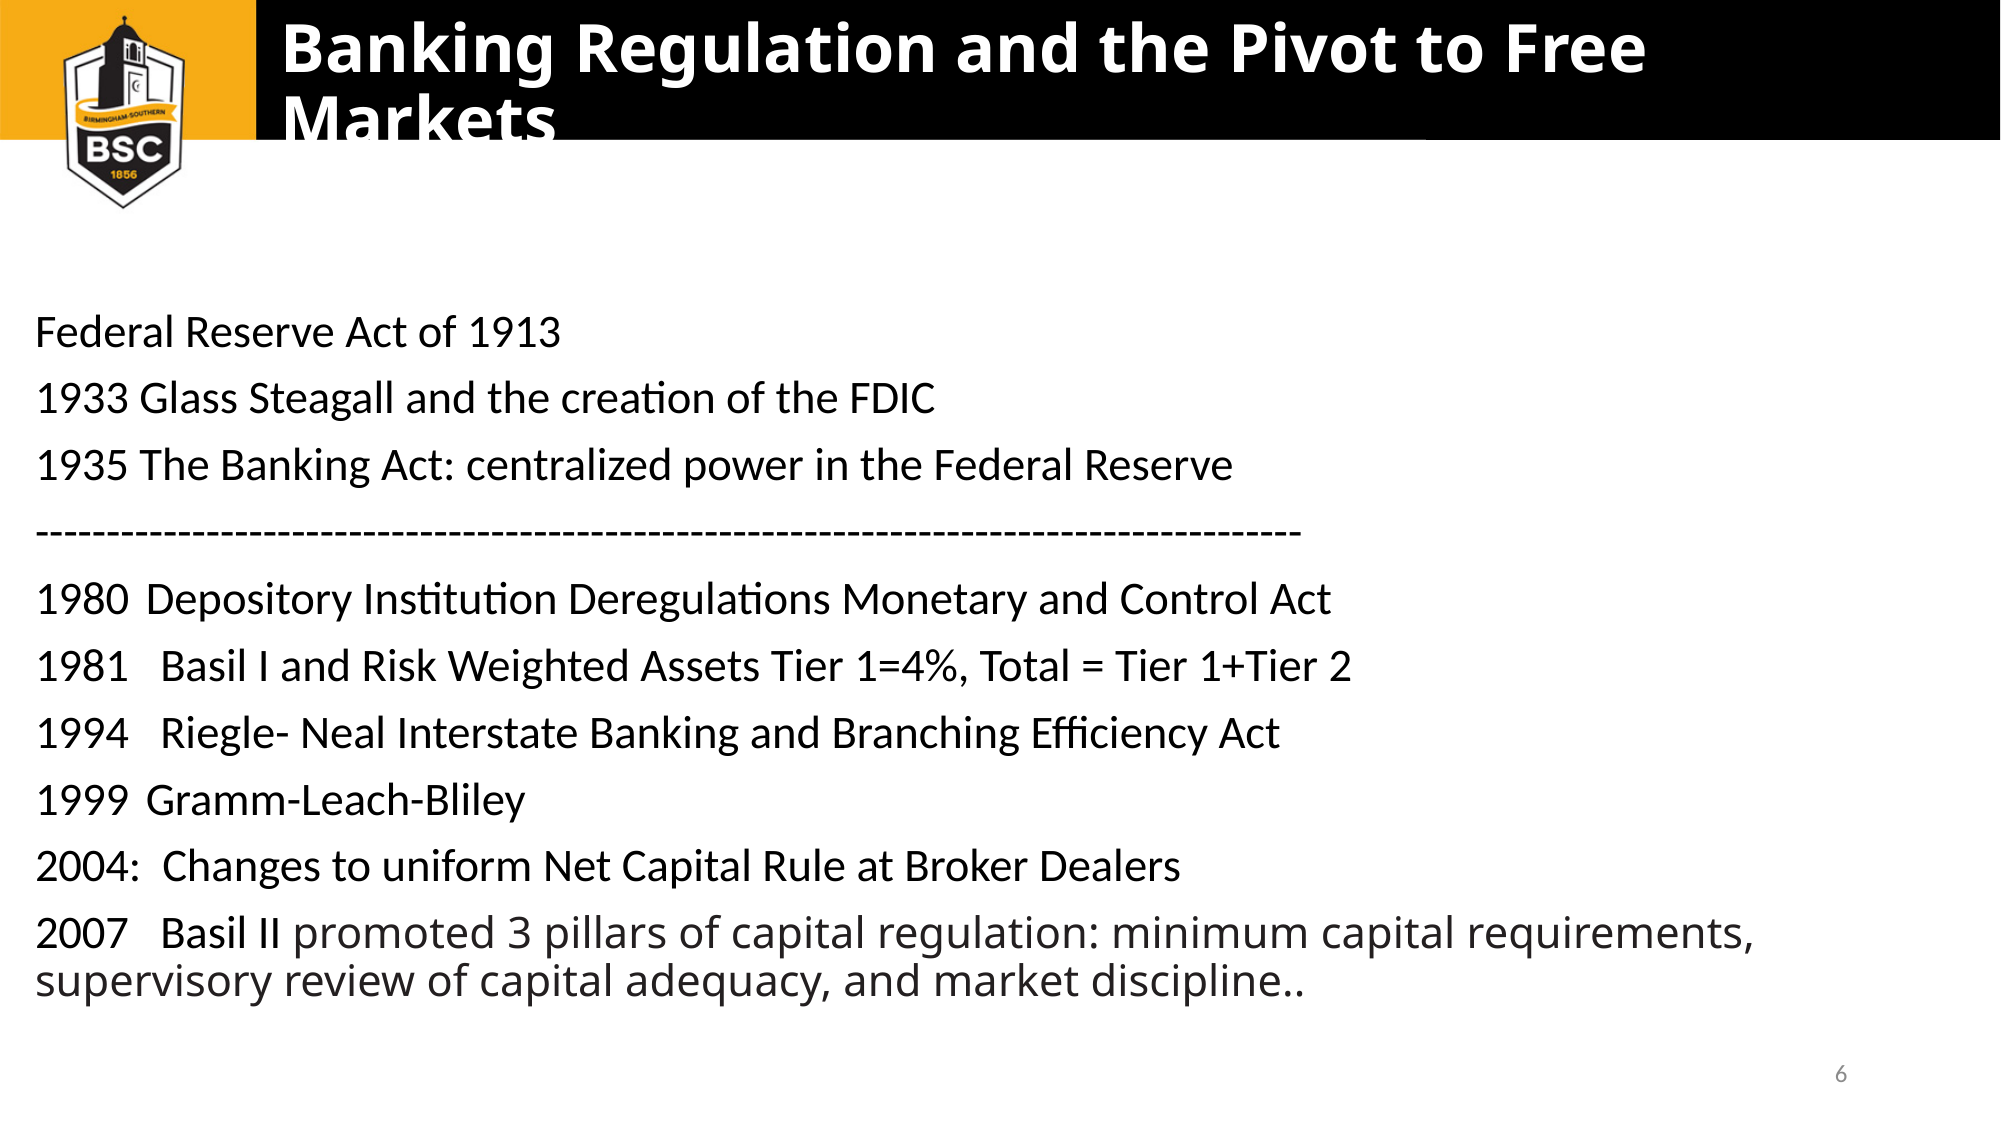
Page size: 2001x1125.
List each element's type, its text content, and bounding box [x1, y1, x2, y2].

list Federal Reserve Act of 1913 1933 Glass Steagall and the creation of the FDIC 1935 The Banking Act: centralized power in the Federal Reserve ----------------------------------------------------------------------------------------- Depository Institution Deregulations Monetary and Control Act 1981 Basil I and Risk Weighted Assets Tier 1=4%, Total = Tier 1+Tier 2 1994 Riegle- Neal Interstate Banking and Branching Efficiency Act Gramm-Leach-Bliley 2004: Changes to uniform Net Capital Rule at Broker Dealers 2007 Basil II promoted 3 pillars of capital regulation: minimum capital requirements, supervisory review of capital adequacy, and market discipline.. [20, 299, 1923, 1014]
slide_number 6 [1412, 1042, 1863, 1103]
picture [0, 0, 1426, 804]
title Banking Regulation and the Pivot to Free Markets [265, 47, 1840, 128]
